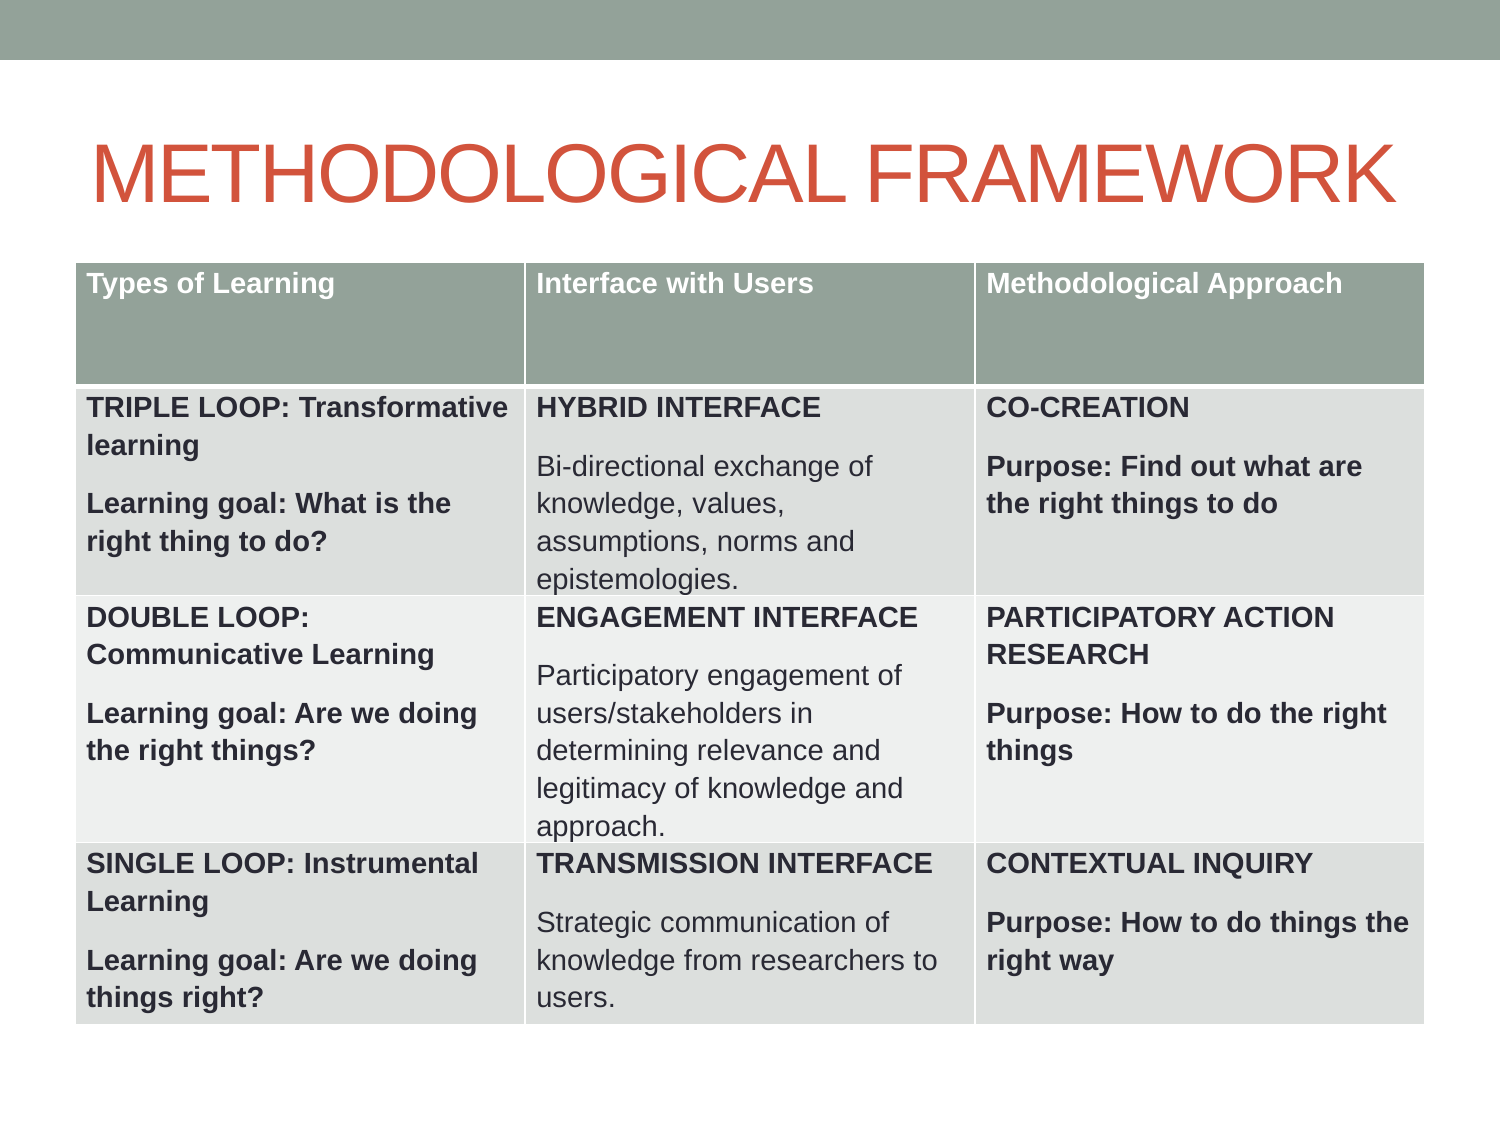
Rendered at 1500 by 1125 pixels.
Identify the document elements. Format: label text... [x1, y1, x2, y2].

table_cell DOUBLE LOOP: Communicative Learning Learning goal: Are we doing the right things? [76, 596, 524, 842]
table_cell TRANSMISSION INTERFACE Strategic communication of knowledge from researchers to users. [526, 843, 974, 1024]
table_header Interface with Users [526, 263, 974, 384]
title METHODOLOGICAL FRAMEWORK [75, 87, 1425, 250]
table_cell PARTICIPATORY ACTION RESEARCH Purpose: How to do the right things [976, 596, 1424, 842]
table_cell ENGAGEMENT INTERFACE Participatory engagement of users/stakeholders in determining relevance and legitimacy of knowledge and approach. [526, 596, 974, 842]
table_cell CONTEXTUAL INQUIRY Purpose: How to do things the right way [976, 843, 1424, 1024]
table_header Methodological Approach [976, 263, 1424, 384]
table_cell HYBRID INTERFACE Bi-directional exchange of knowledge, values, assumptions, norms and epistemologies. [526, 389, 974, 595]
table_cell CO-CREATION Purpose: Find out what are the right things to do [976, 389, 1424, 595]
table_cell SINGLE LOOP: Instrumental Learning Learning goal: Are we doing things right? [76, 843, 524, 1024]
table_cell TRIPLE LOOP: Transformative learning Learning goal: What is the right thing to do? [76, 389, 524, 595]
table_header Types of Learning [76, 263, 524, 384]
